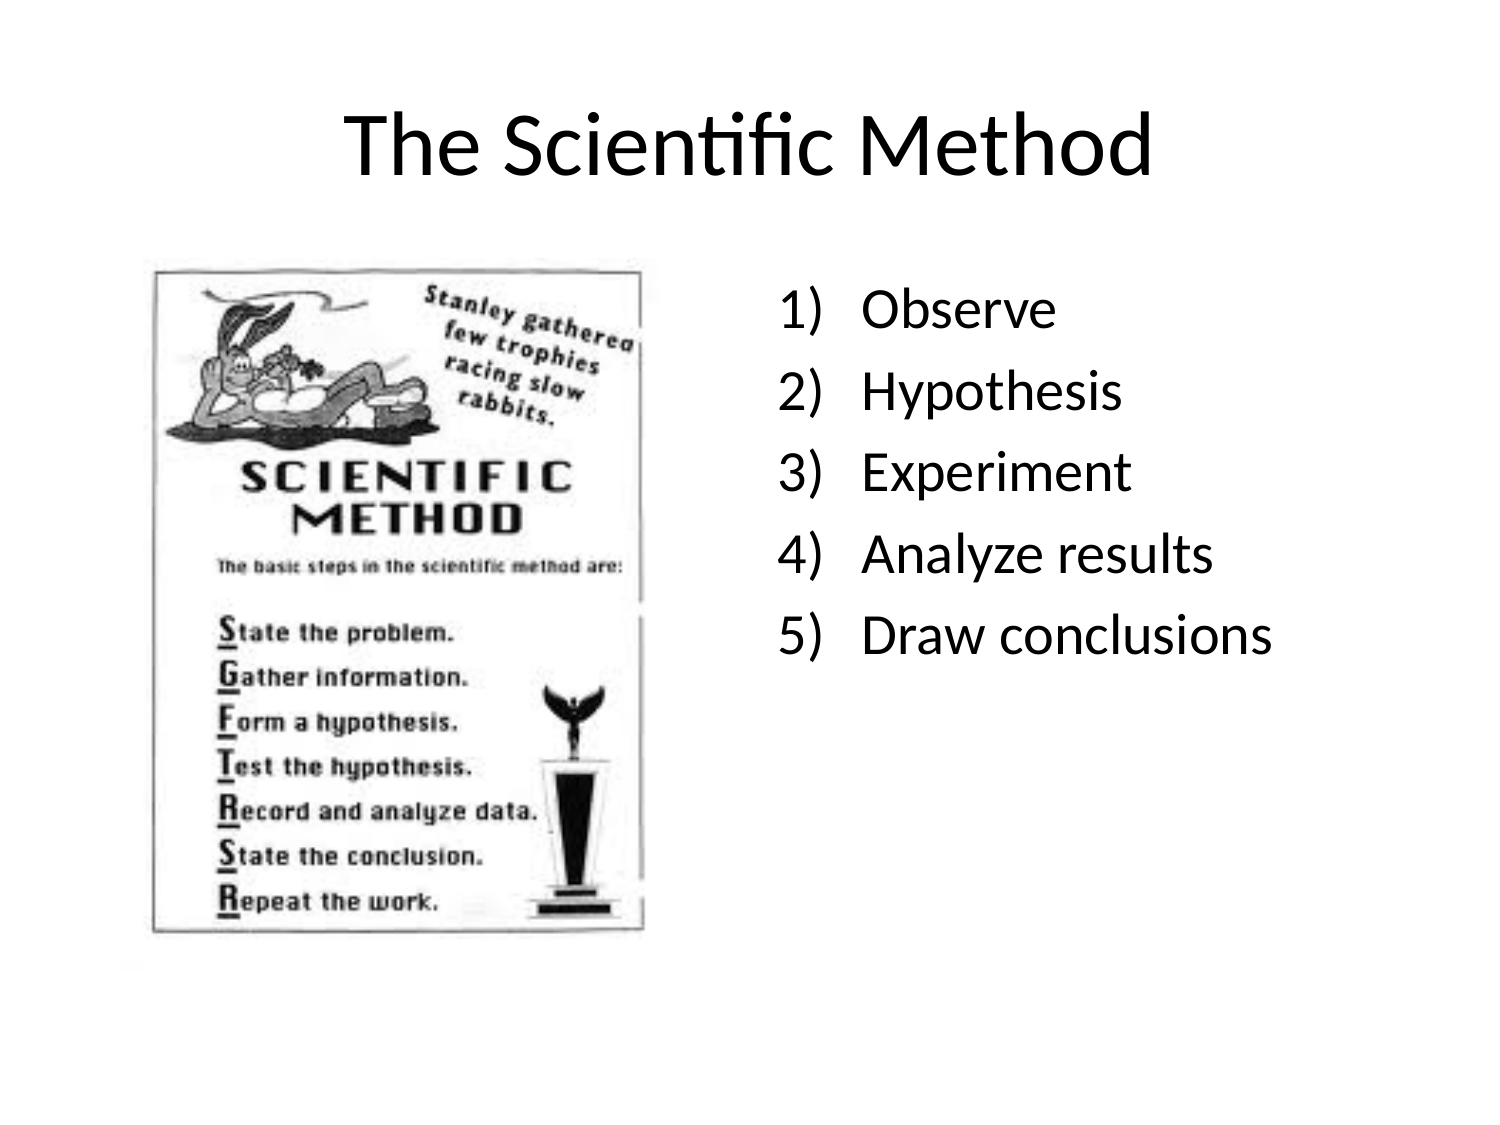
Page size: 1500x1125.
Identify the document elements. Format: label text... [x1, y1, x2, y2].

list Observe Hypothesis Experiment Analyze results Draw conclusions [762, 262, 1425, 1005]
picture [99, 257, 671, 971]
title The Scientific Method [75, 45, 1425, 233]
